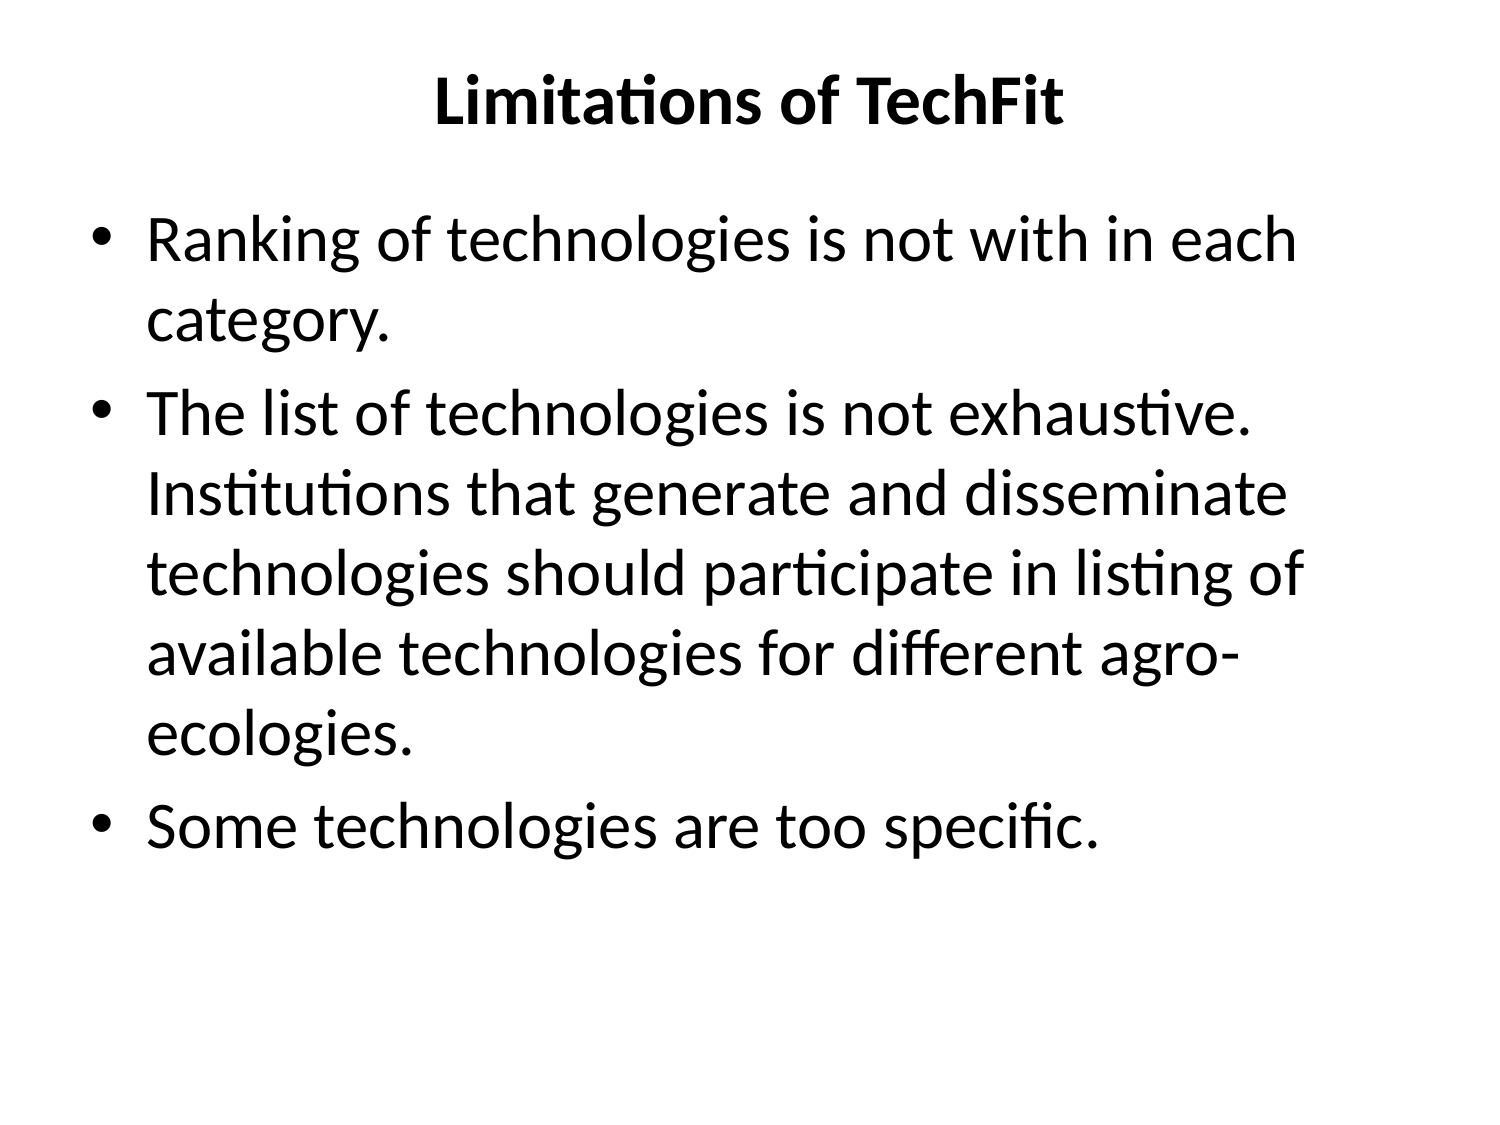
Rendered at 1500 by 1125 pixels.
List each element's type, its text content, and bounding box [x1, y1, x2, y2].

title Limitations of TechFit [75, 45, 1425, 187]
list Ranking of technologies is not with in each category. The list of technologies is not exhaustive. Institutions that generate and disseminate technologies should participate in listing of available technologies for different agro-ecologies. Some technologies are too specific. [75, 187, 1425, 1005]
